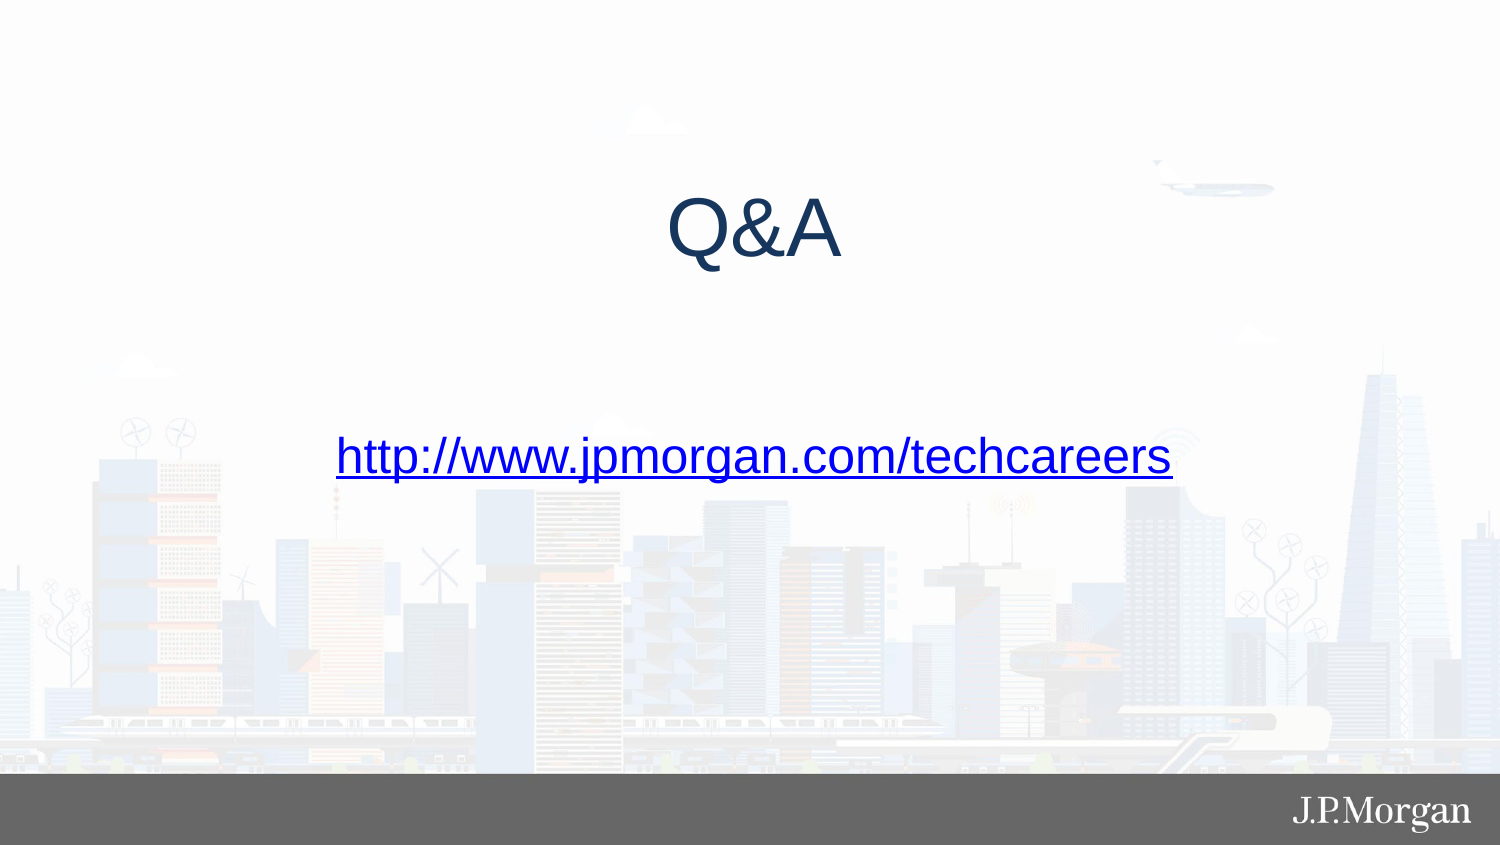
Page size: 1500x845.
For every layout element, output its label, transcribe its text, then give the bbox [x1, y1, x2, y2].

picture [0, 0, 1500, 845]
text_box Q&A http://www.jpmorgan.com/techcareers [87, 0, 1412, 685]
